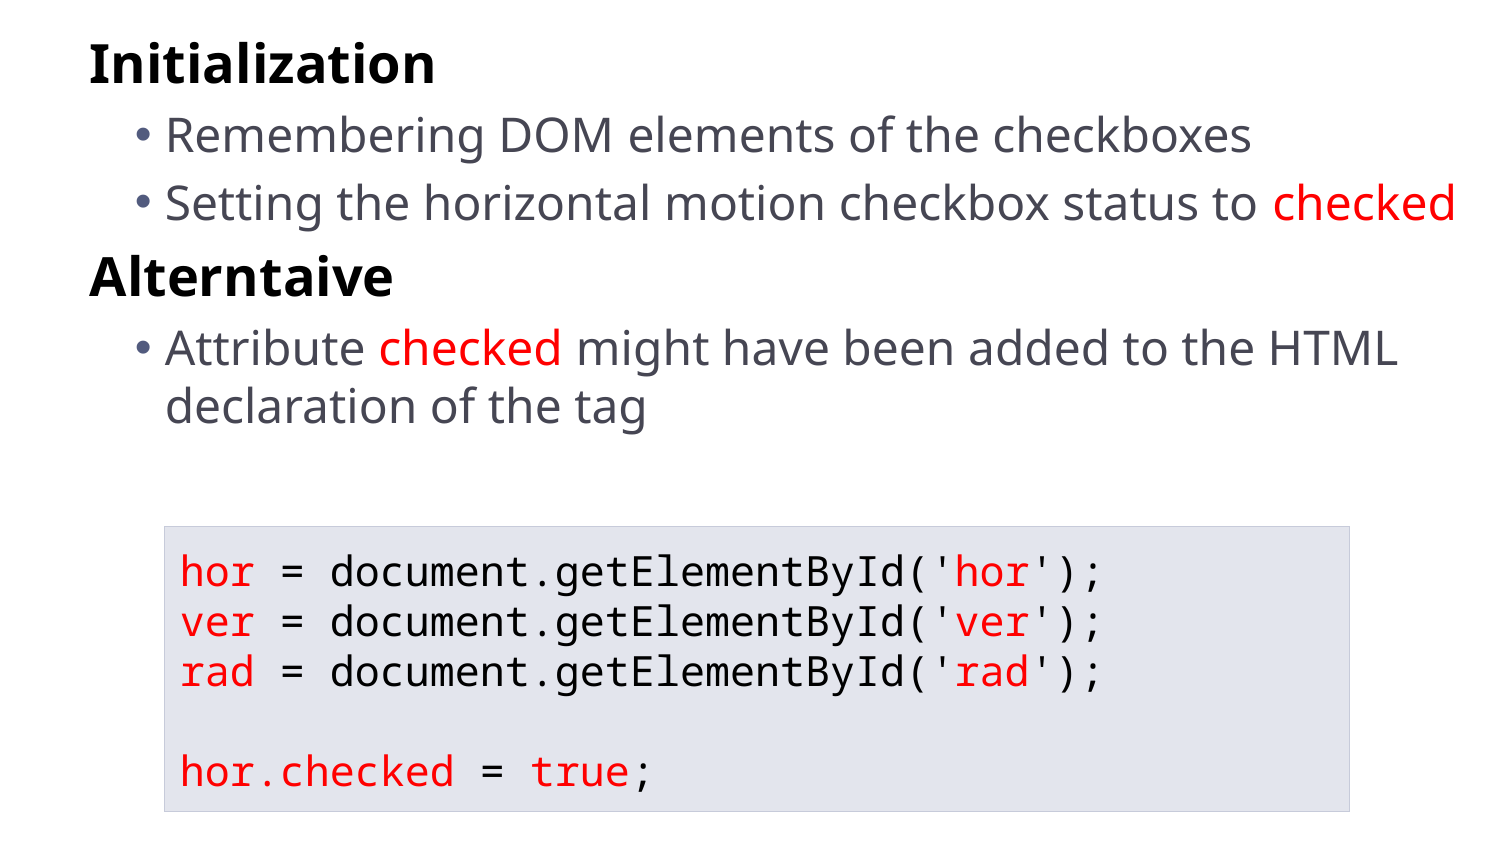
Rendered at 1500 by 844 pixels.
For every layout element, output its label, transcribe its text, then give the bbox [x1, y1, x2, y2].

text_box hor = document.getElementById('hor'); ver = document.getElementById('ver'); rad = document.getElementById('rad'); hor.checked = true; [164, 526, 1350, 812]
list Initialization Remembering DOM elements of the checkboxes Setting the horizontal motion checkbox status to checked Alterntaive Attribute checked might have been added to the HTML declaration of the tag [75, 21, 1475, 835]
